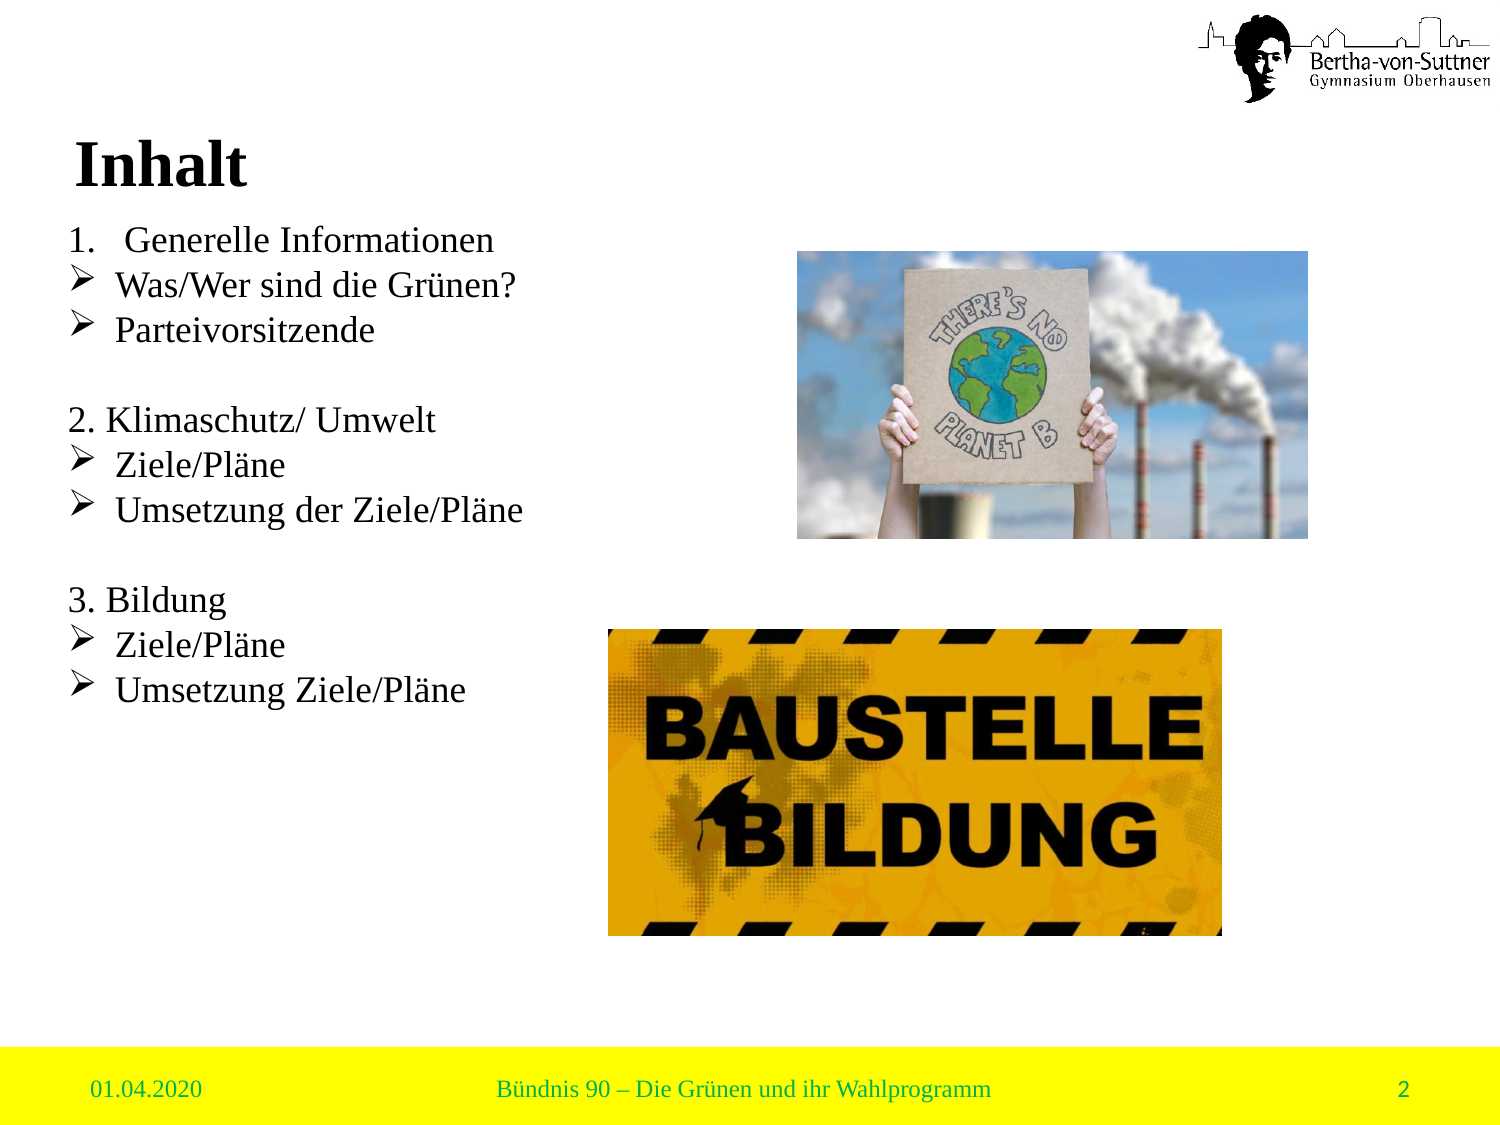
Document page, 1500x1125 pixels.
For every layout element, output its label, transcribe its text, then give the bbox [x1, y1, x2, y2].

picture [796, 251, 1308, 540]
text_box Generelle Informationen Was/Wer sind die Grünen? Parteivorsitzende 2. Klimaschutz/ Umwelt Ziele/Pläne Umsetzung der Ziele/Pläne 3. Bildung Ziele/Pläne Umsetzung Ziele/Pläne [53, 208, 1471, 808]
picture [608, 629, 1222, 937]
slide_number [75, 1057, 254, 1118]
title Inhalt [59, 66, 1410, 208]
slide_number 2 [1234, 1057, 1425, 1118]
footer Bündnis 90 – Die Grünen und ihr Wahlprogramm [324, 1057, 1164, 1118]
picture [1188, 2, 1500, 114]
